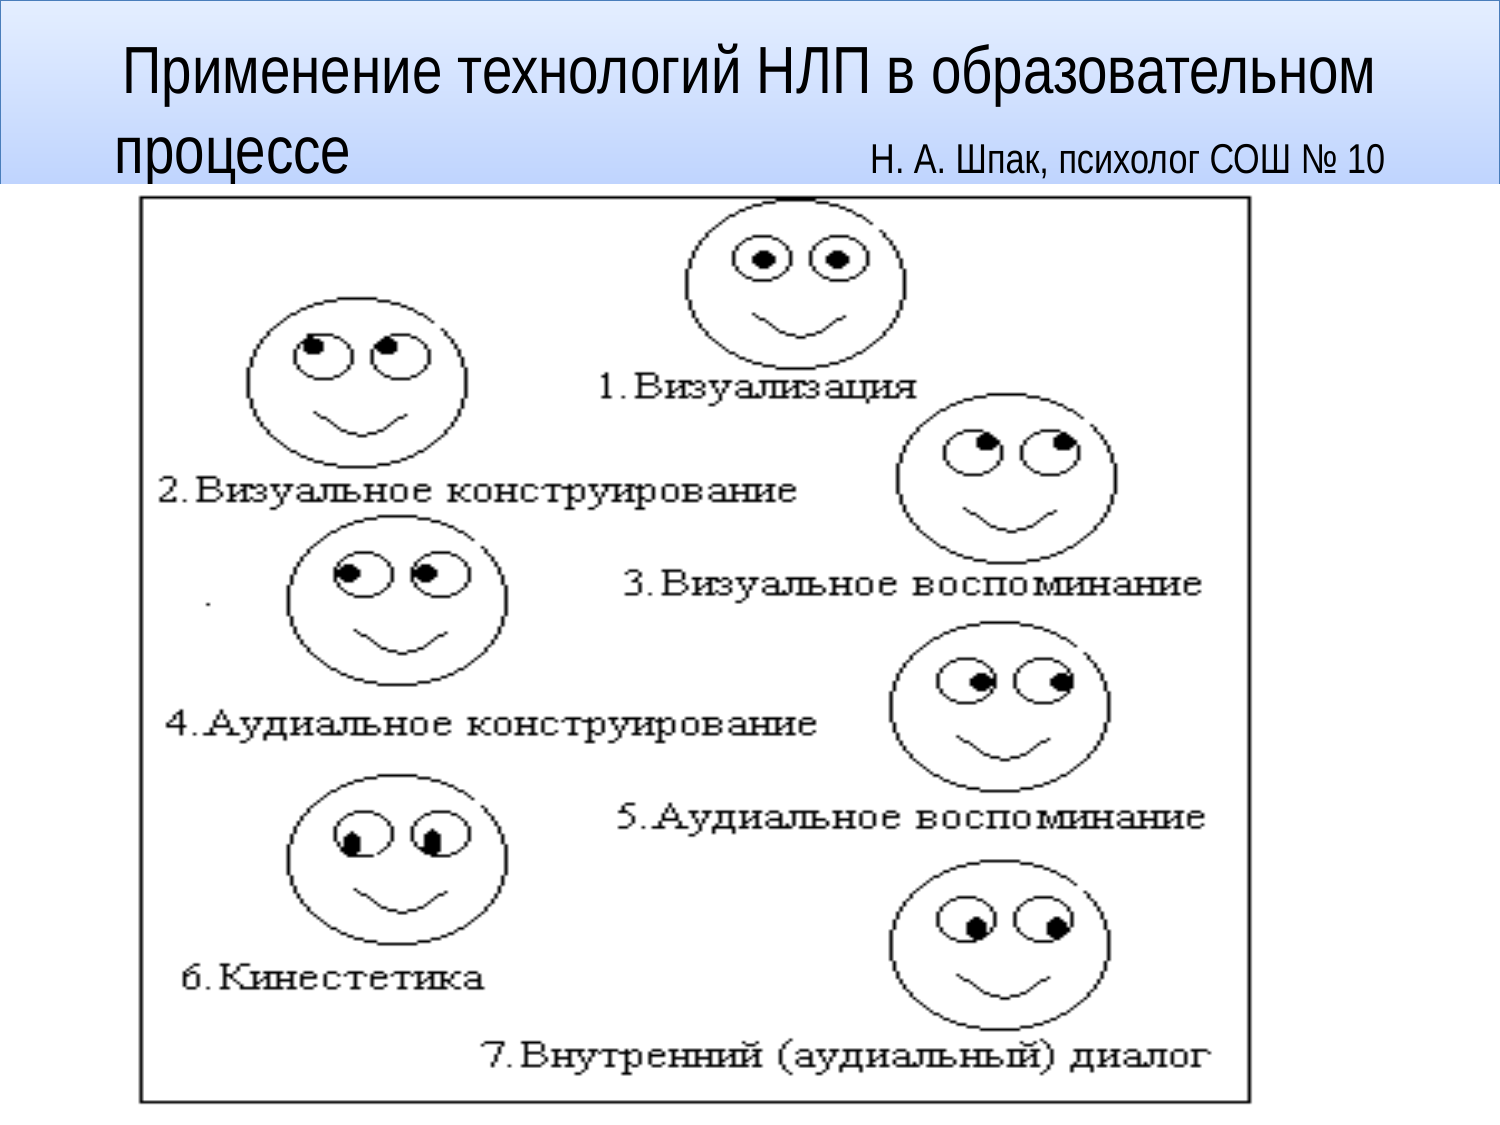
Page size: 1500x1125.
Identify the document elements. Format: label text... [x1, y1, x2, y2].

picture [0, 184, 1500, 1125]
title Применение технологий НЛП в образовательном процессе Н. А. Шпак, психолог СОШ № 10 [0, 0, 1500, 183]
